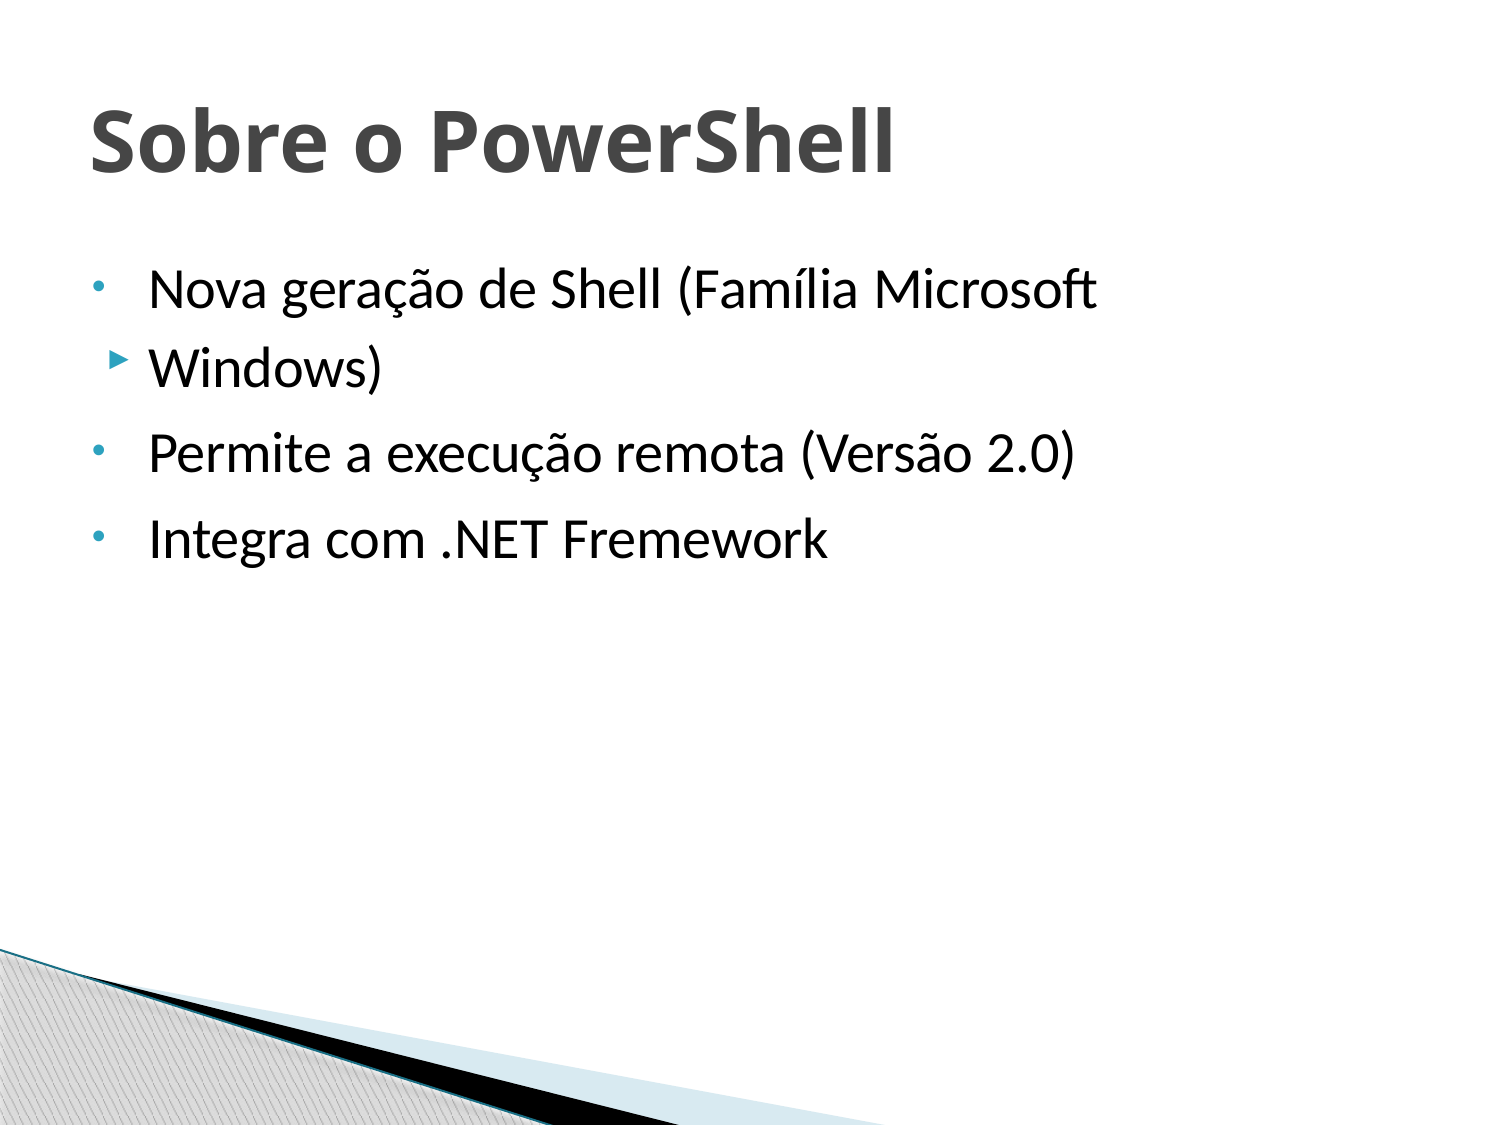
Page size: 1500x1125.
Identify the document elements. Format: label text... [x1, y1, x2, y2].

title Sobre o PowerShell [75, 45, 1425, 233]
list Nova geração de Shell (Família Microsoft Windows) Permite a execução remota (Versão 2.0) Integra com .NET Fremework [75, 243, 1425, 986]
